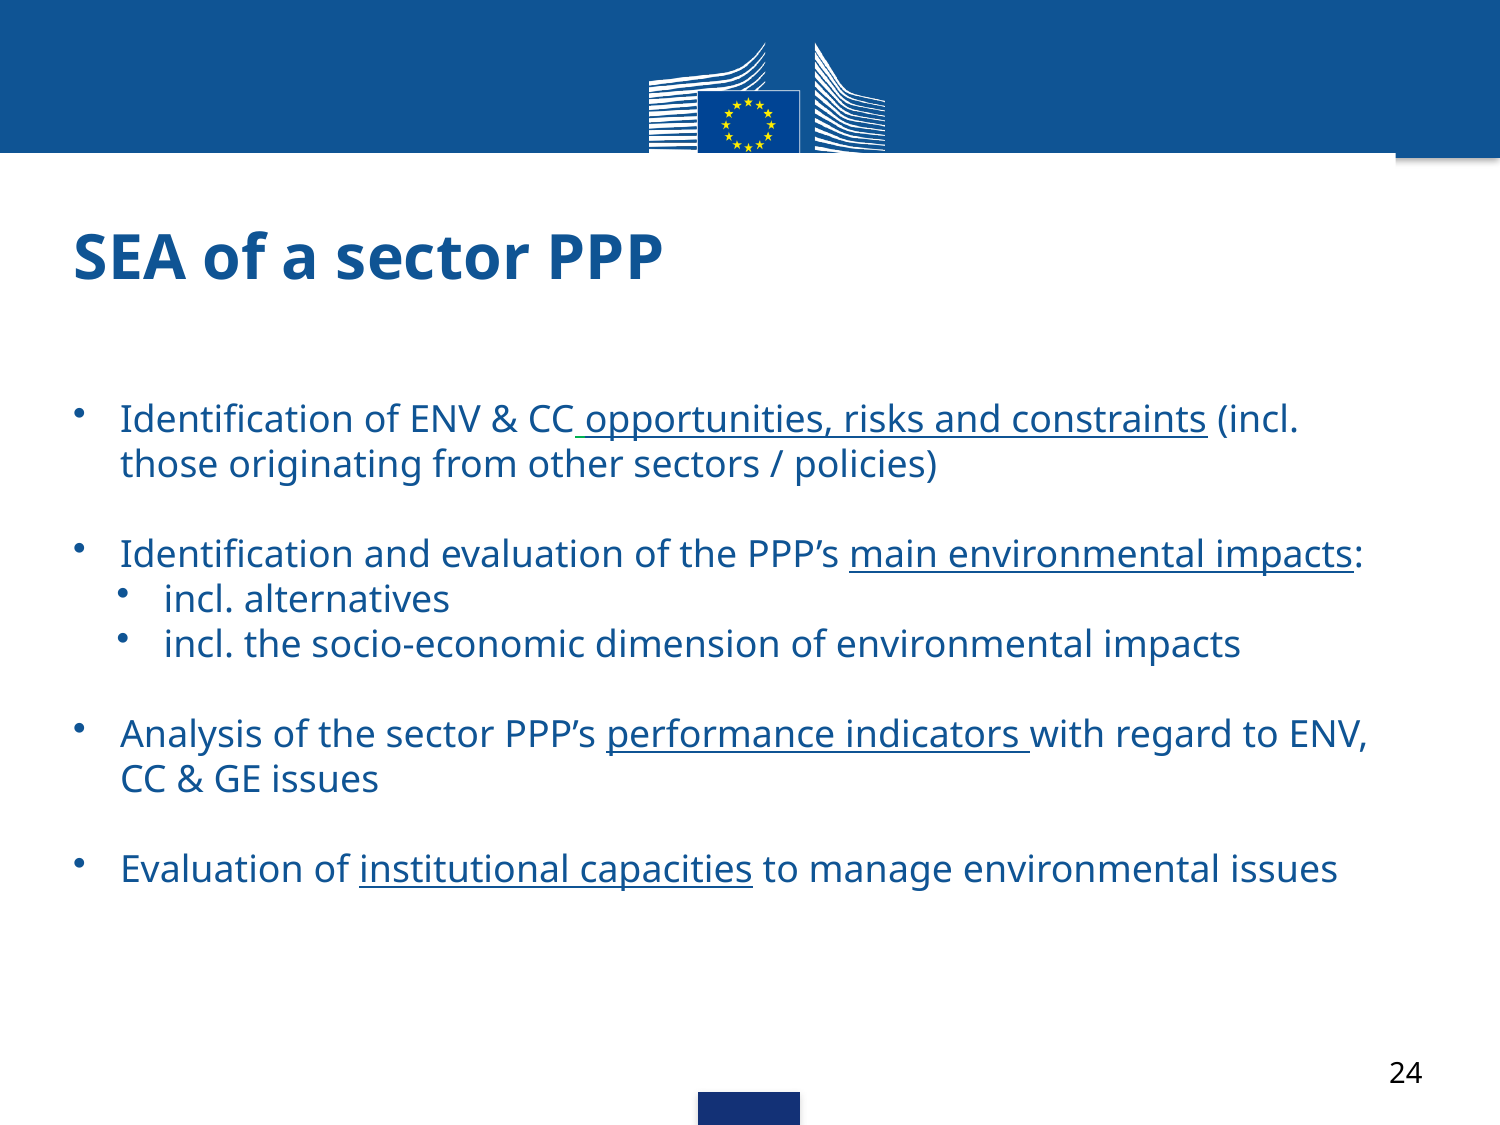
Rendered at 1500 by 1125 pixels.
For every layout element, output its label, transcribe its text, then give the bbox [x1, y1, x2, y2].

picture [649, 42, 885, 153]
title SEA of a sector PPP [0, 153, 1396, 356]
text_box 24 [1349, 1023, 1438, 1102]
text_box Identification of ENV & CC opportunities, risks and constraints (incl. those originating from other sectors / policies) Identification and evaluation of the PPP’s main environmental impacts: incl. alternatives incl. the socio-economic dimension of environmental impacts Analysis of the sector PPP’s performance indicators with regard to ENV, CC & GE issues Evaluation of institutional capacities to manage environmental issues [0, 387, 1413, 928]
